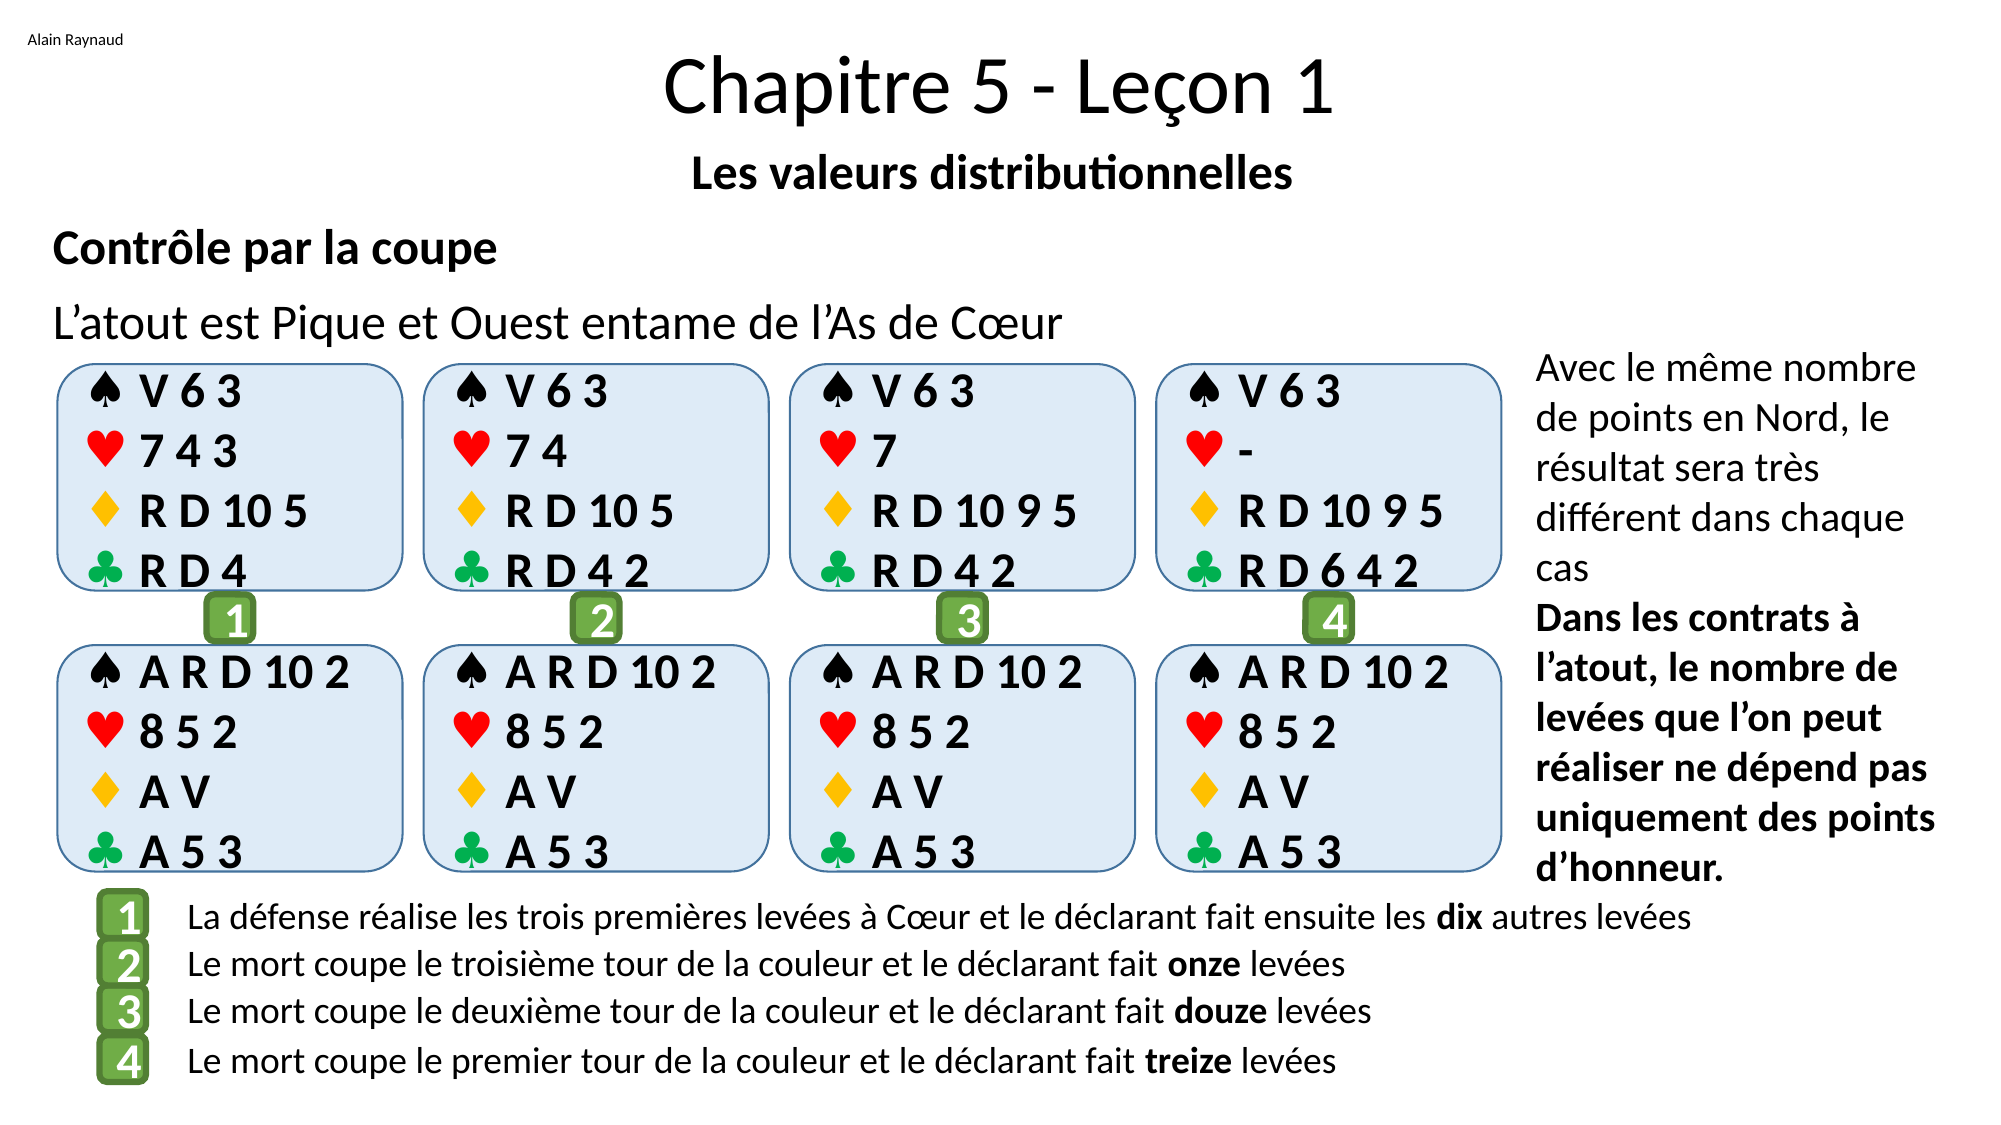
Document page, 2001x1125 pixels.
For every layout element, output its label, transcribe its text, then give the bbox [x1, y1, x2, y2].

text_box 3 [98, 985, 148, 1034]
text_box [57, 363, 403, 872]
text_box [1156, 363, 1502, 872]
text_box 4 [98, 1034, 148, 1084]
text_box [423, 363, 769, 872]
text_box Le mort coupe le premier tour de la couleur et le déclarant fait treize levées [172, 1028, 1935, 1089]
title Chapitre 5 - Leçon 1 [249, 38, 1750, 139]
text_box La défense réalise les trois premières levées à Cœur et le déclarant fait ensuite les dix autres levées [172, 884, 1935, 931]
text_box 2 [98, 937, 148, 987]
text_box 1 [98, 890, 148, 938]
subtitle Les valeurs distributionnelles Contrôle par la coupe L’atout est Pique et Ouest entame de l’As de Cœur [37, 139, 1948, 1088]
text_box Alain Raynaud [12, 21, 147, 57]
text_box Avec le même nombre de points en Nord, le résultat sera très différent dans chaque cas Dans les contrats à l’atout, le nombre de levées que l’on peut réaliser ne dépend pas uniquement des points d’honneur. [1520, 332, 1954, 898]
text_box Le mort coupe le deuxième tour de la couleur et le déclarant fait douze levées [172, 978, 1935, 1028]
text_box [789, 363, 1136, 872]
text_box Le mort coupe le troisième tour de la couleur et le déclarant fait onze levées [172, 931, 1935, 978]
